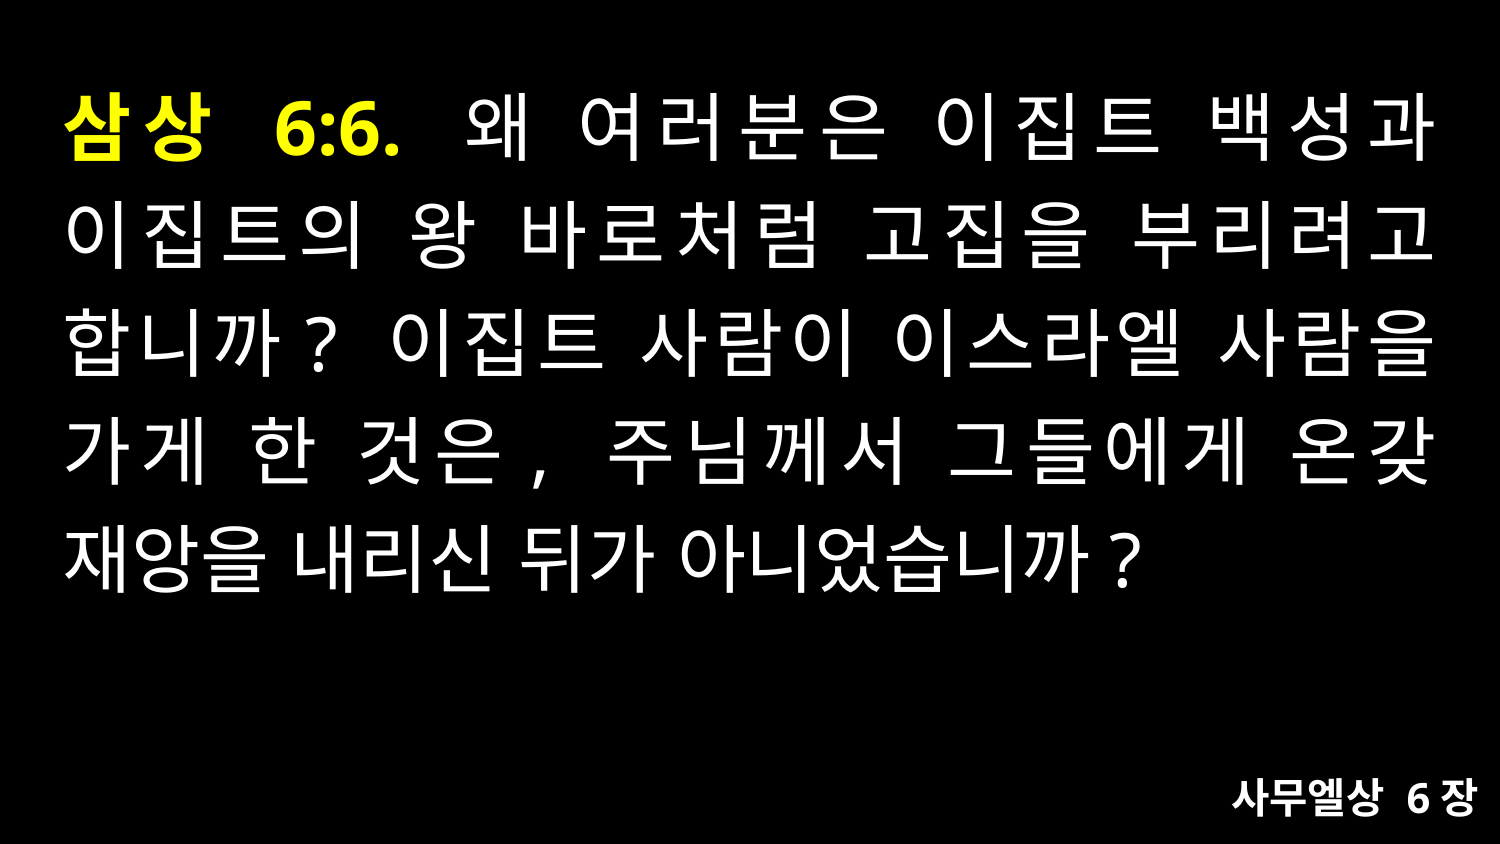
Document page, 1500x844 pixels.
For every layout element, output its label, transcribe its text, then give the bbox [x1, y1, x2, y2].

title 삼상 6:6. 왜 여러분은 이집트 백성과 이집트의 왕 바로처럼 고집을 부리려고 합니까? 이집트 사람이 이스라엘 사람을 가게 한 것은, 주님께서 그들에게 온갖 재앙을 내리신 뒤가 아니었습니까? [0, 0, 1500, 844]
subtitle 사무엘상 6장 [916, 770, 1500, 844]
